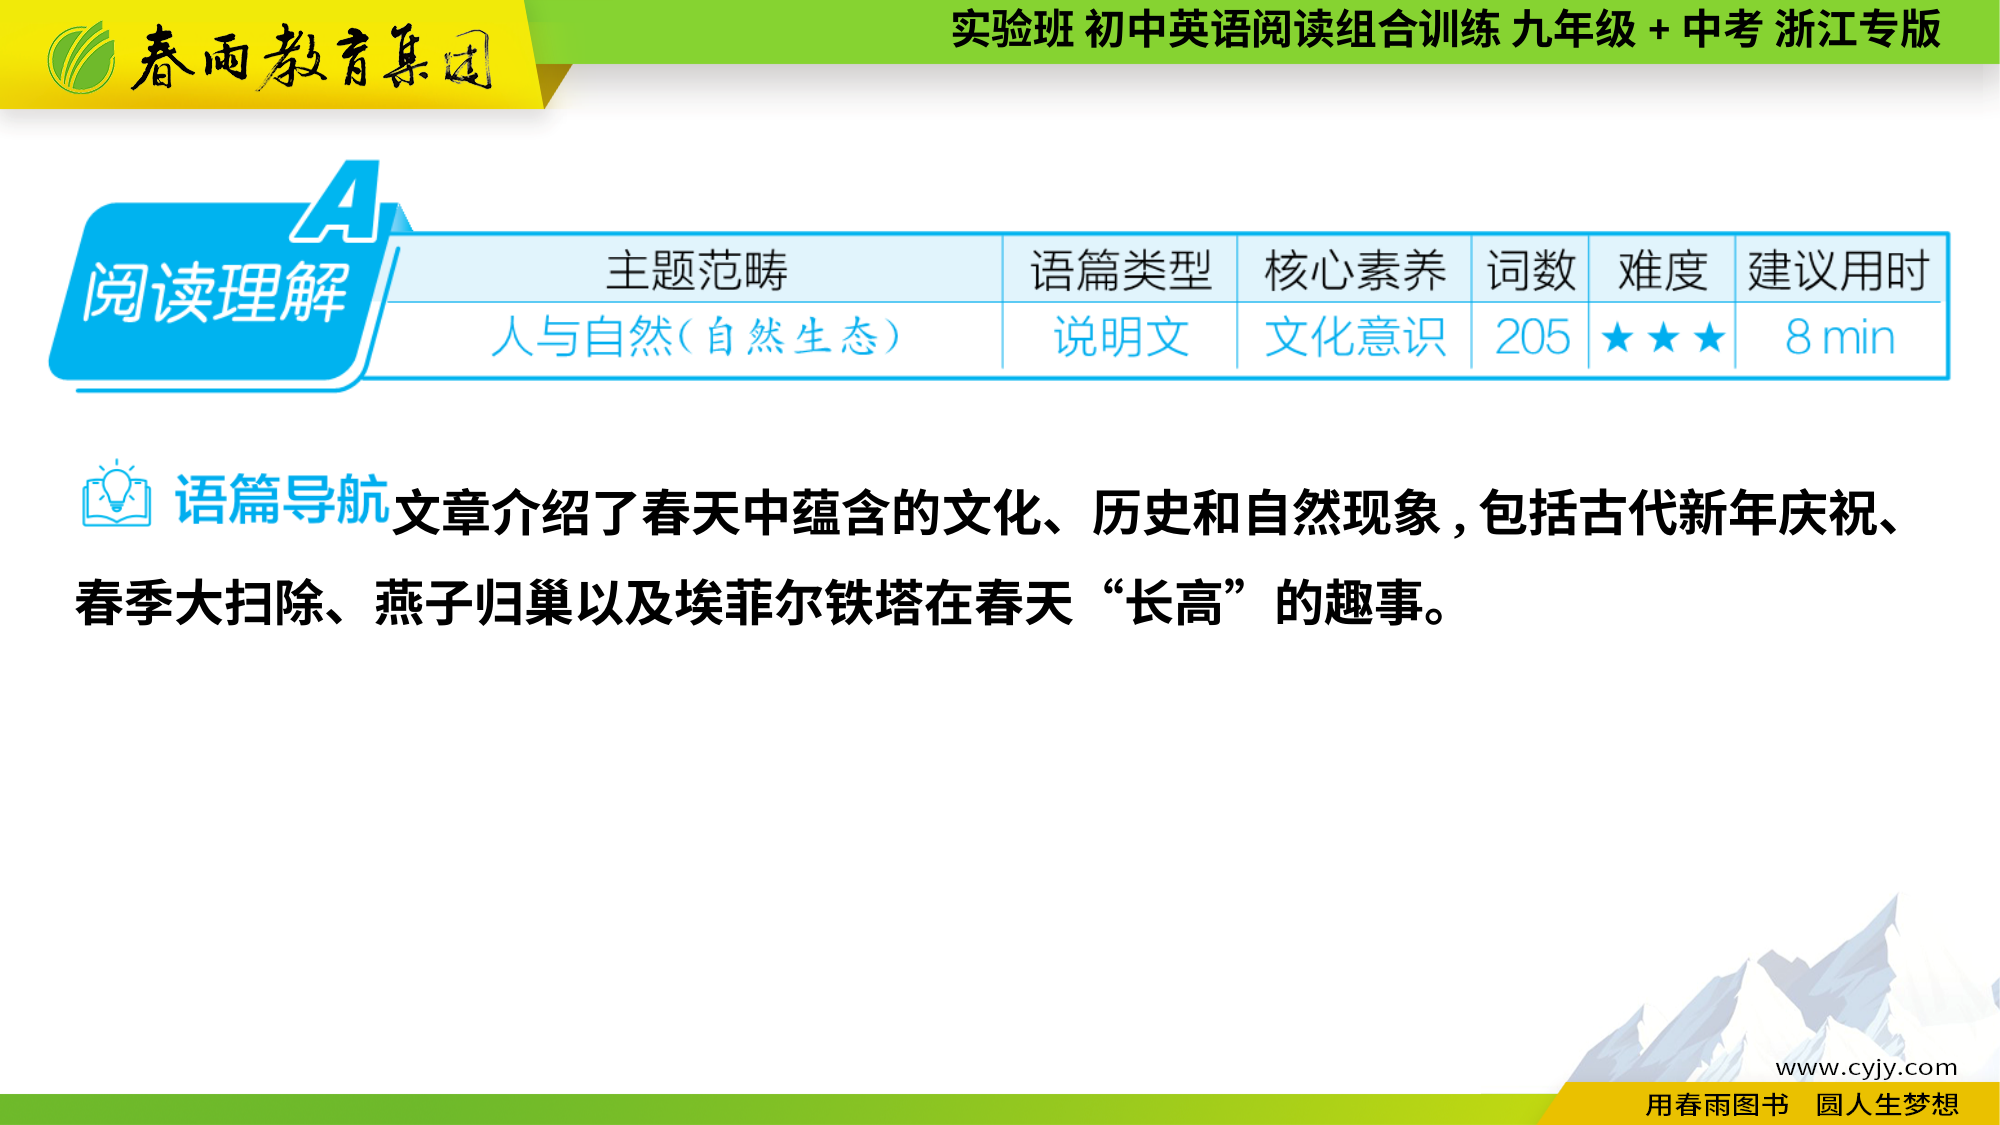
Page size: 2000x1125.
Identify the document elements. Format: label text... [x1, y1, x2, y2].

list 文章介绍了春天中蕴含的文化、历史和自然现象,包括古代新年庆祝、春季大扫除、燕子归巢以及埃菲尔铁塔在春天“长高”的趣事。 [59, 444, 1944, 630]
picture [0, 0, 2000, 1125]
